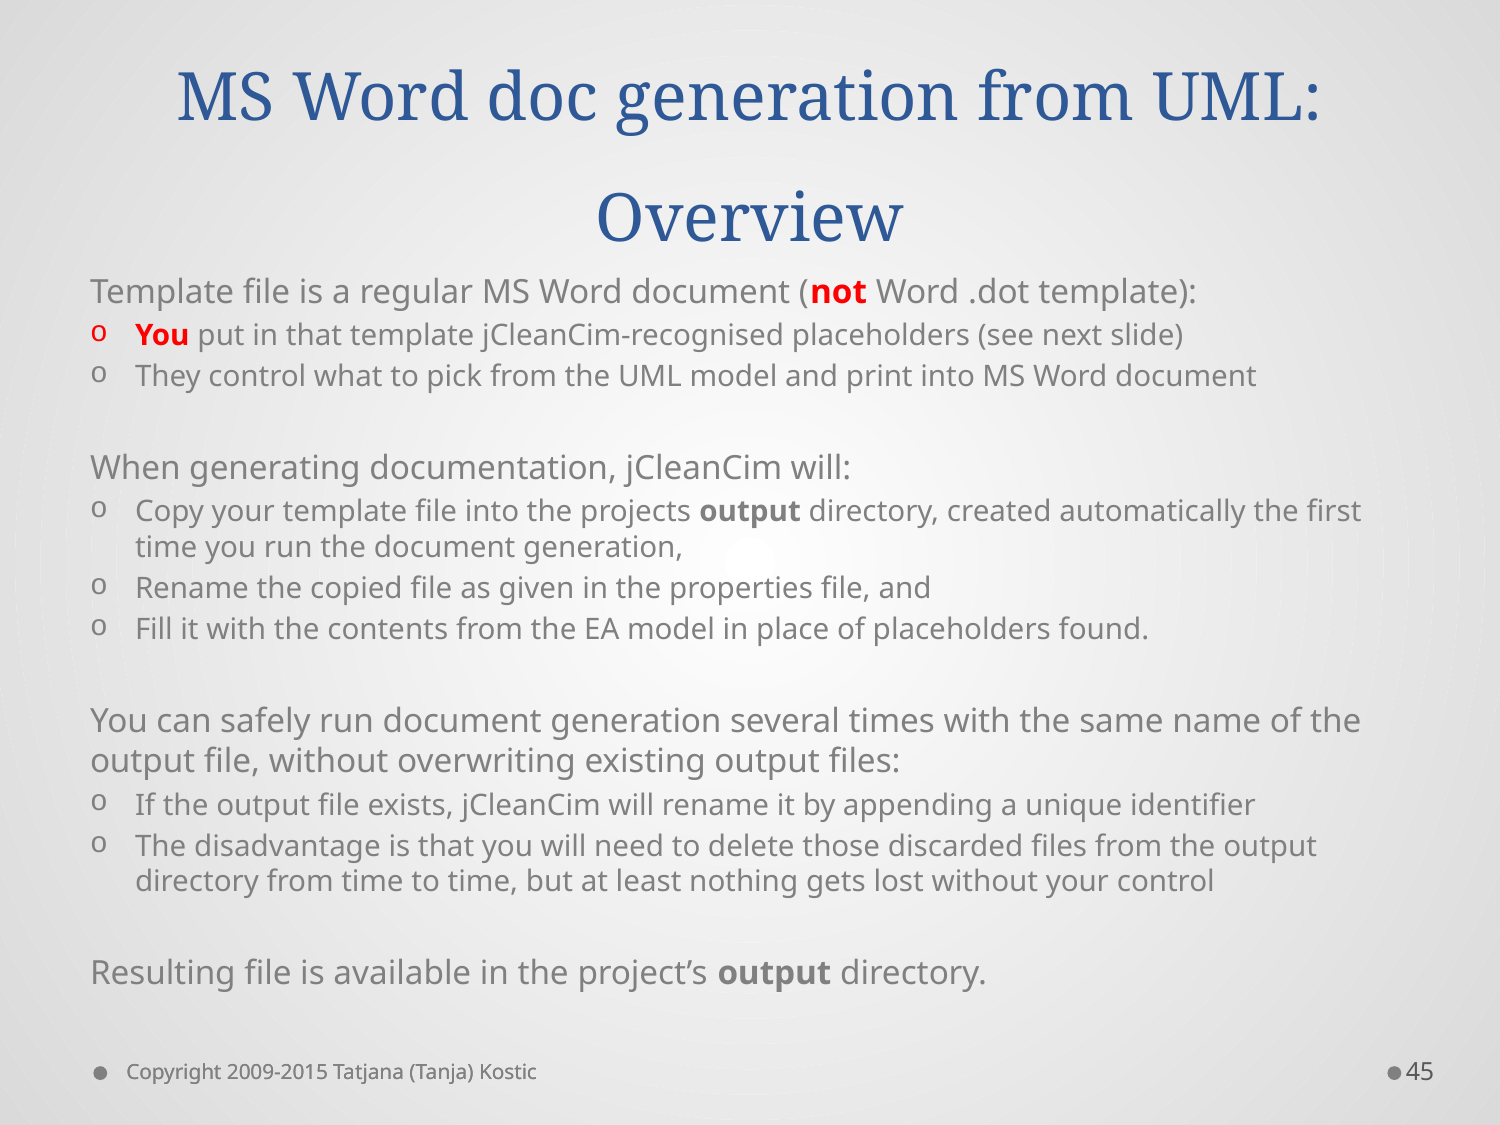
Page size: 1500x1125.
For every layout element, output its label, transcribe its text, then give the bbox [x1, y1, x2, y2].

list Template file is a regular MS Word document (not Word .dot template): You put in that template jCleanCim-recognised placeholders (see next slide) They control what to pick from the UML model and print into MS Word document When generating documentation, jCleanCim will: Copy your template file into the projects output directory, created automatically the first time you run the document generation, Rename the copied file as given in the properties file, and Fill it with the contents from the EA model in place of placeholders found. You can safely run document generation several times with the same name of the output file, without overwriting existing output files: If the output file exists, jCleanCim will rename it by appending a unique identifier The disadvantage is that you will need to delete those discarded files from the output directory from time to time, but at least nothing gets lost without your control Resulting file is available in the project’s output directory. [75, 262, 1425, 1005]
title MS Word doc generation from UML: Overview [75, 0, 1425, 262]
slide_number 45 [1401, 1042, 1494, 1103]
